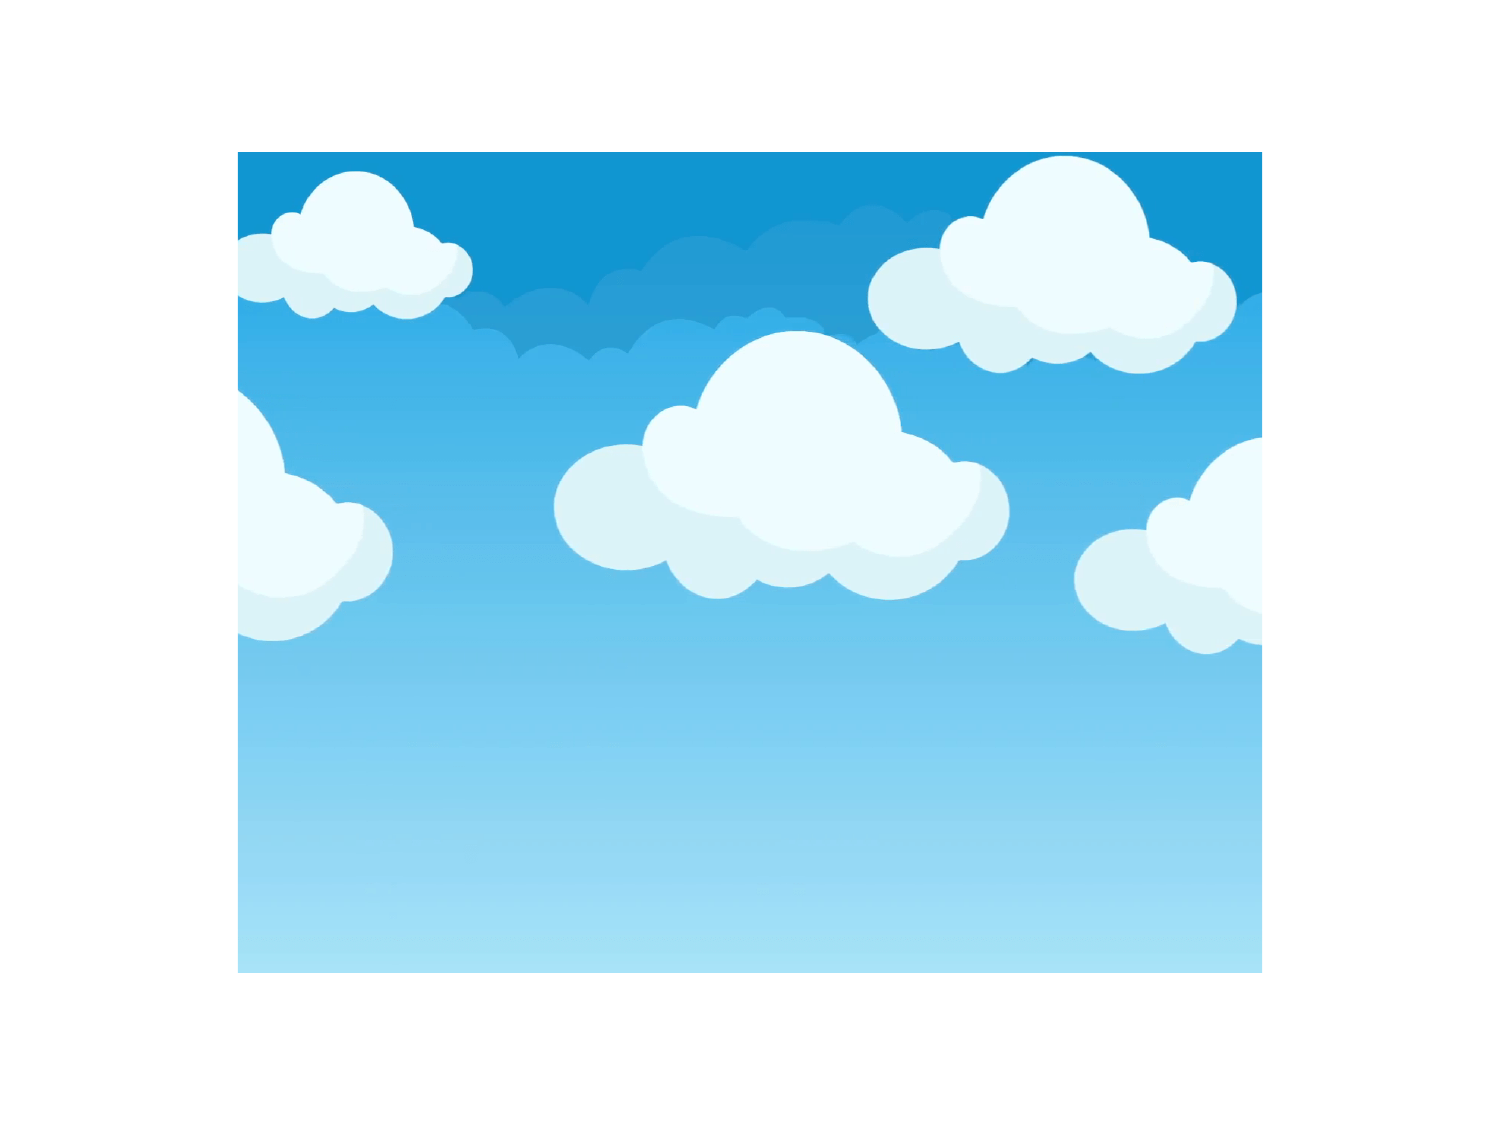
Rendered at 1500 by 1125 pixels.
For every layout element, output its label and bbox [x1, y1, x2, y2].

picture [237, 152, 1026, 158]
picture [237, 152, 1263, 973]
picture [1096, 152, 1263, 158]
